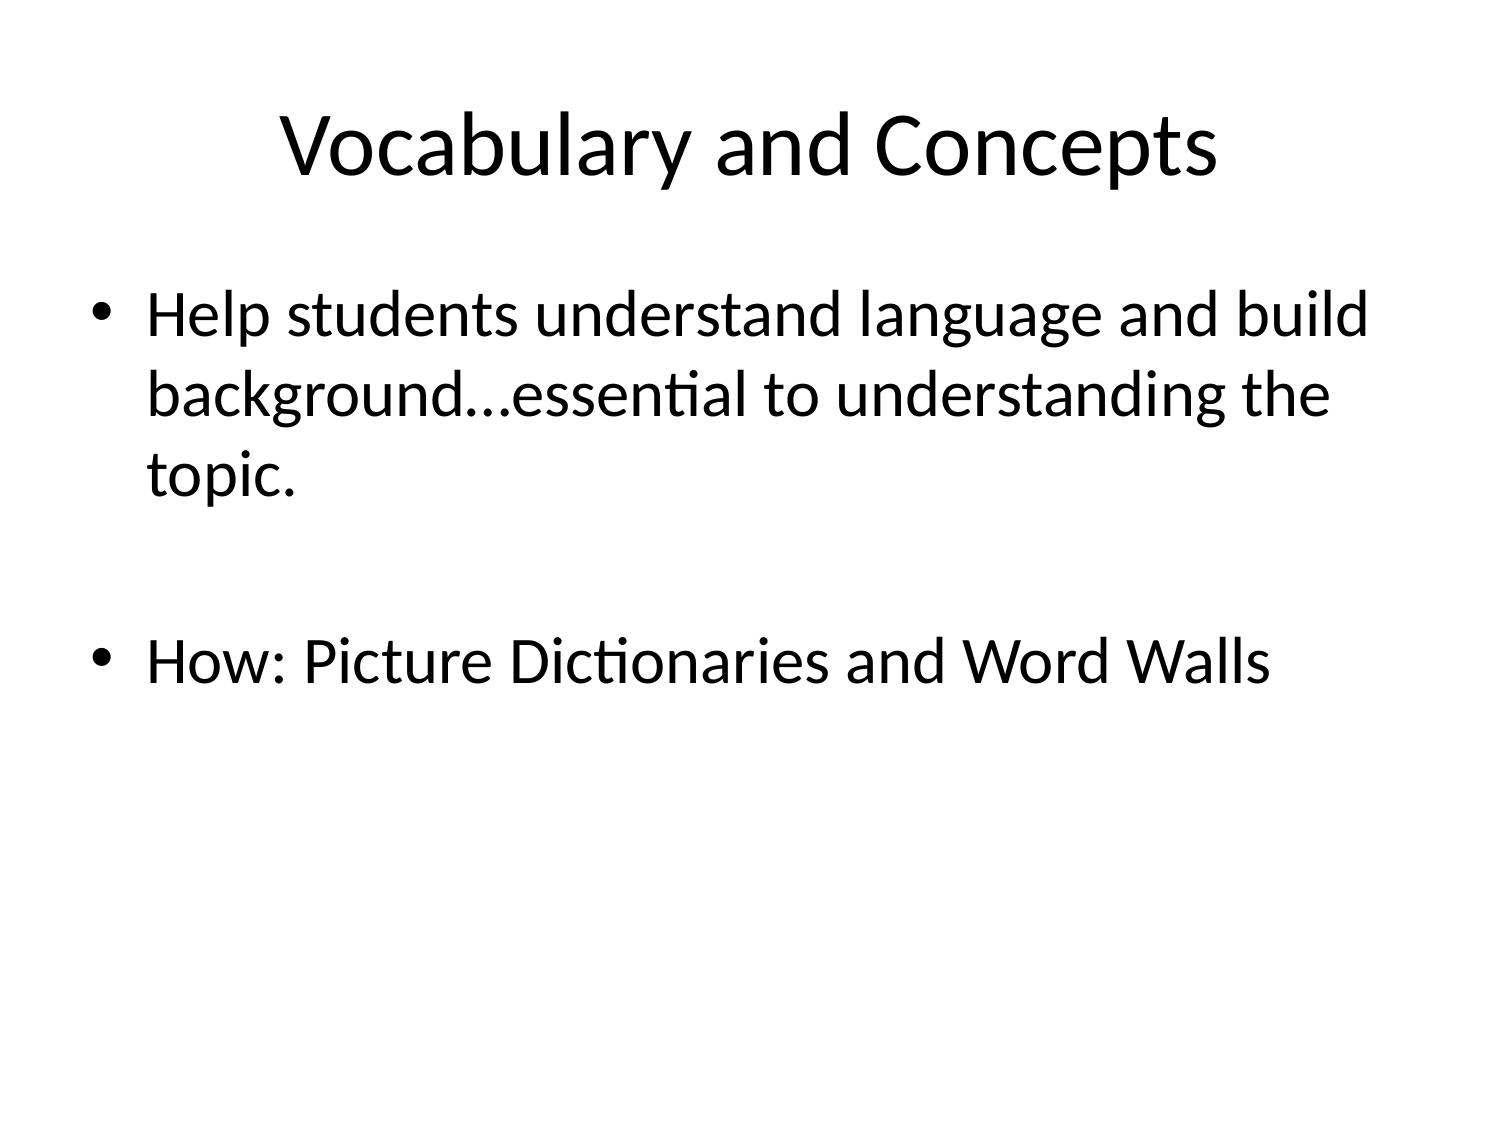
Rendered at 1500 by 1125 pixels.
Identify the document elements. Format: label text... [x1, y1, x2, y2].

list Help students understand language and build background…essential to understanding the topic. How: Picture Dictionaries and Word Walls [75, 262, 1425, 1005]
title Vocabulary and Concepts [75, 45, 1425, 233]
